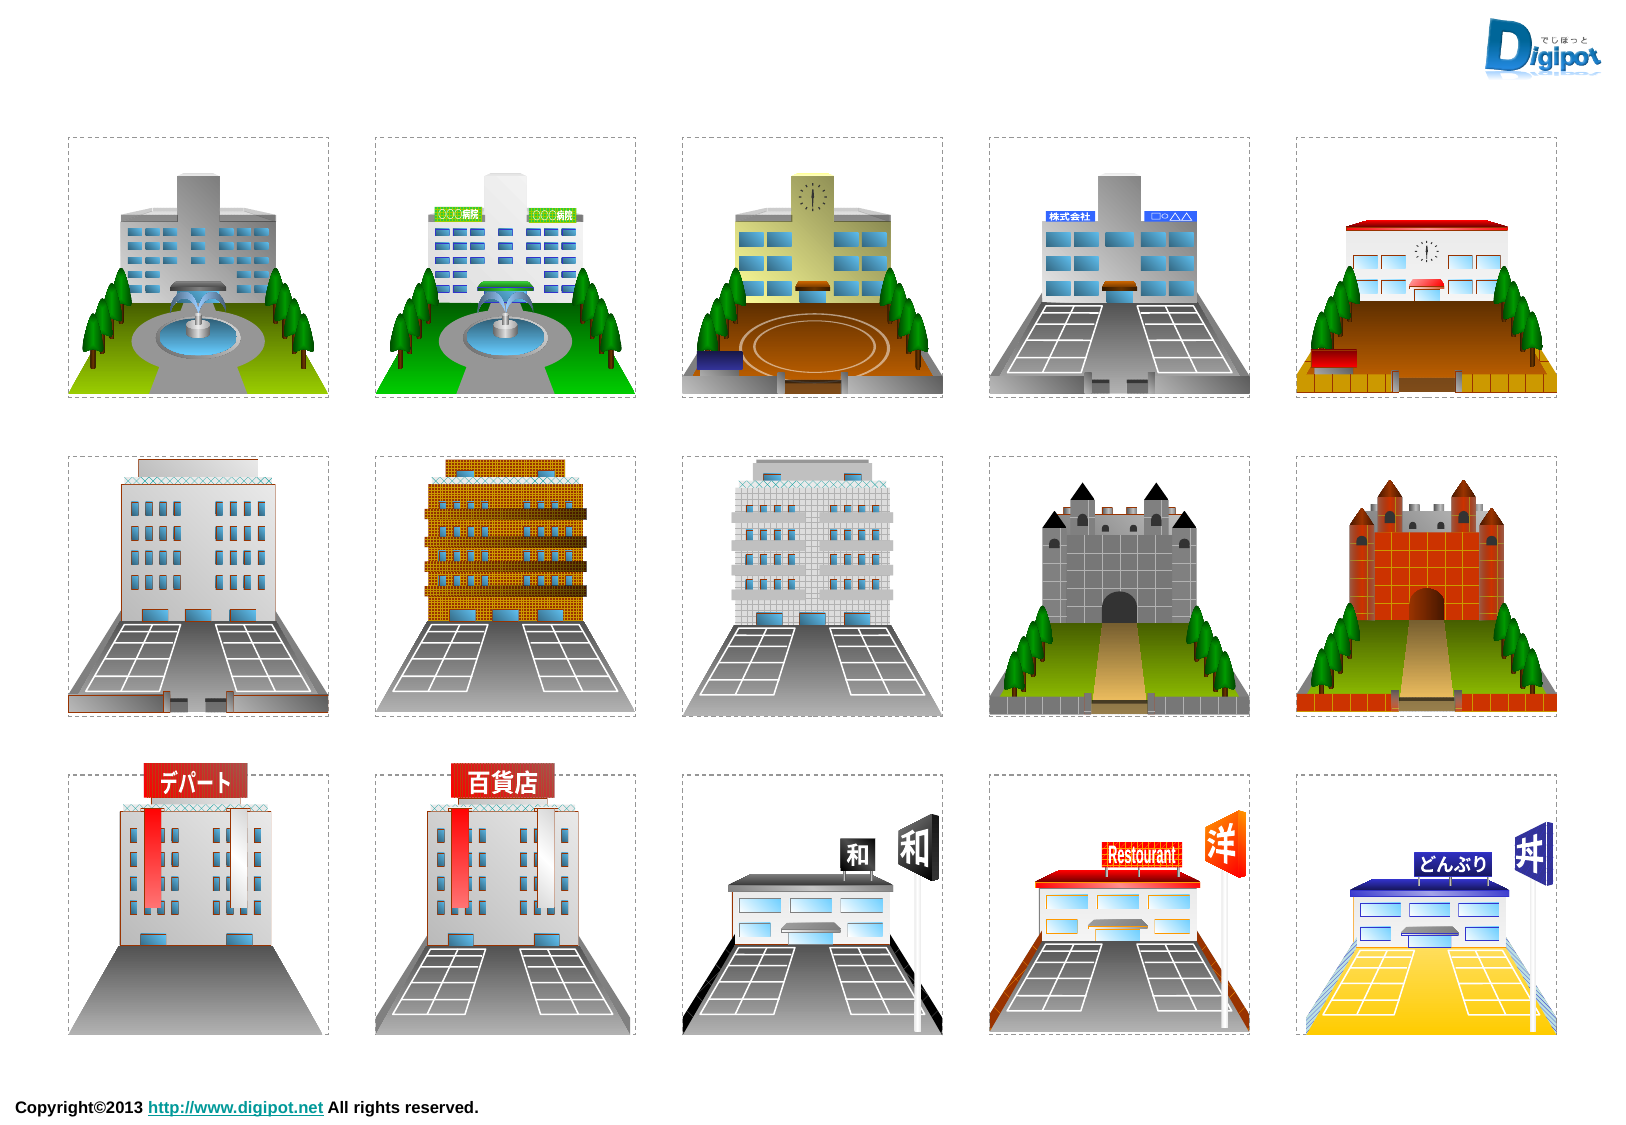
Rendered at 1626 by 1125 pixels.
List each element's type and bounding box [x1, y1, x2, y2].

text_box [375, 172, 636, 394]
text_box [682, 459, 943, 717]
text_box [989, 172, 1250, 394]
text_box [68, 459, 329, 713]
text_box [375, 459, 636, 713]
text_box [682, 172, 943, 394]
text_box [1305, 821, 1557, 1036]
text_box [989, 482, 1250, 715]
text_box [1296, 479, 1557, 712]
text_box [375, 763, 631, 1036]
text_box [68, 763, 323, 1036]
text_box [682, 813, 943, 1036]
text_box [68, 172, 329, 394]
picture [1485, 18, 1602, 82]
text_box [1296, 219, 1557, 392]
text_box [989, 810, 1250, 1032]
